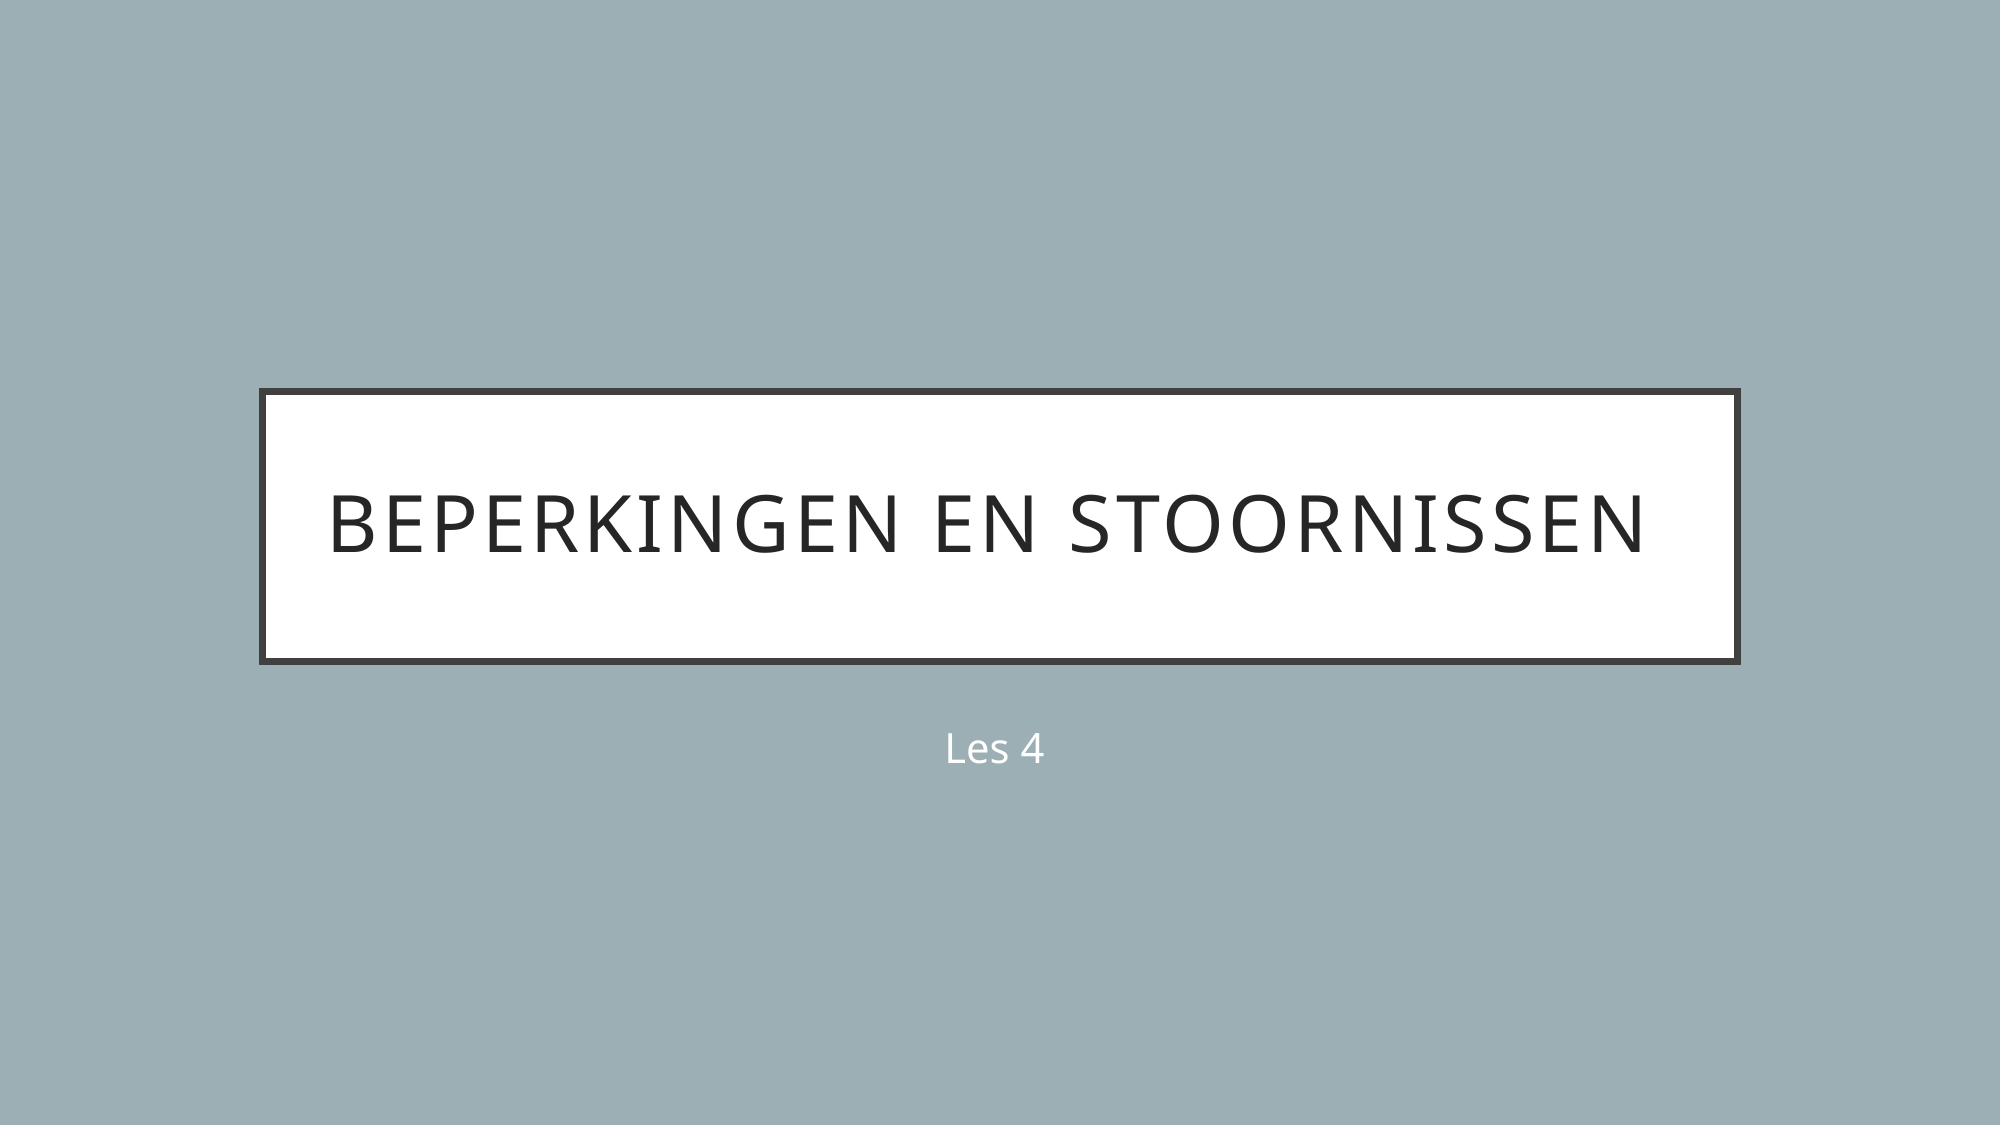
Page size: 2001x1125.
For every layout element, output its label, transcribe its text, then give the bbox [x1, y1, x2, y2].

title Beperkingen en stoornissen [259, 388, 1741, 665]
subtitle Les 4 [442, 713, 1558, 918]
